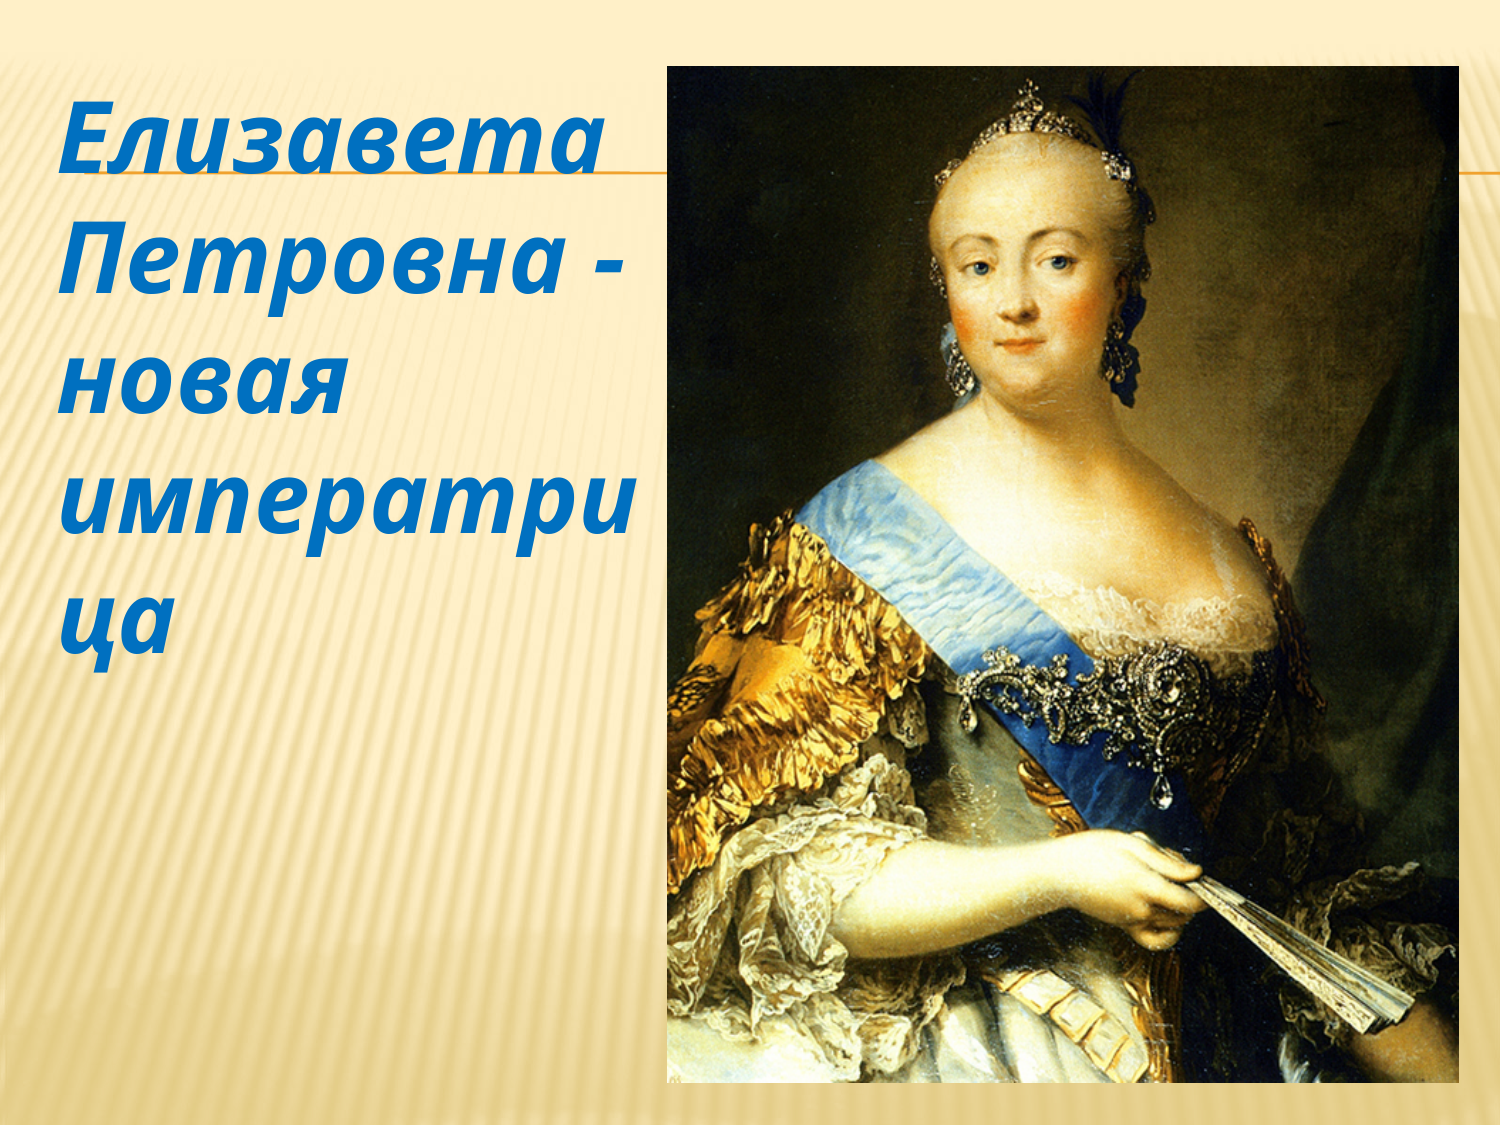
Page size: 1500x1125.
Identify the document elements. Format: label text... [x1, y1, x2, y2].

text_box Елизавета Петровна - новая императрица [41, 66, 664, 681]
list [666, 65, 1459, 1083]
